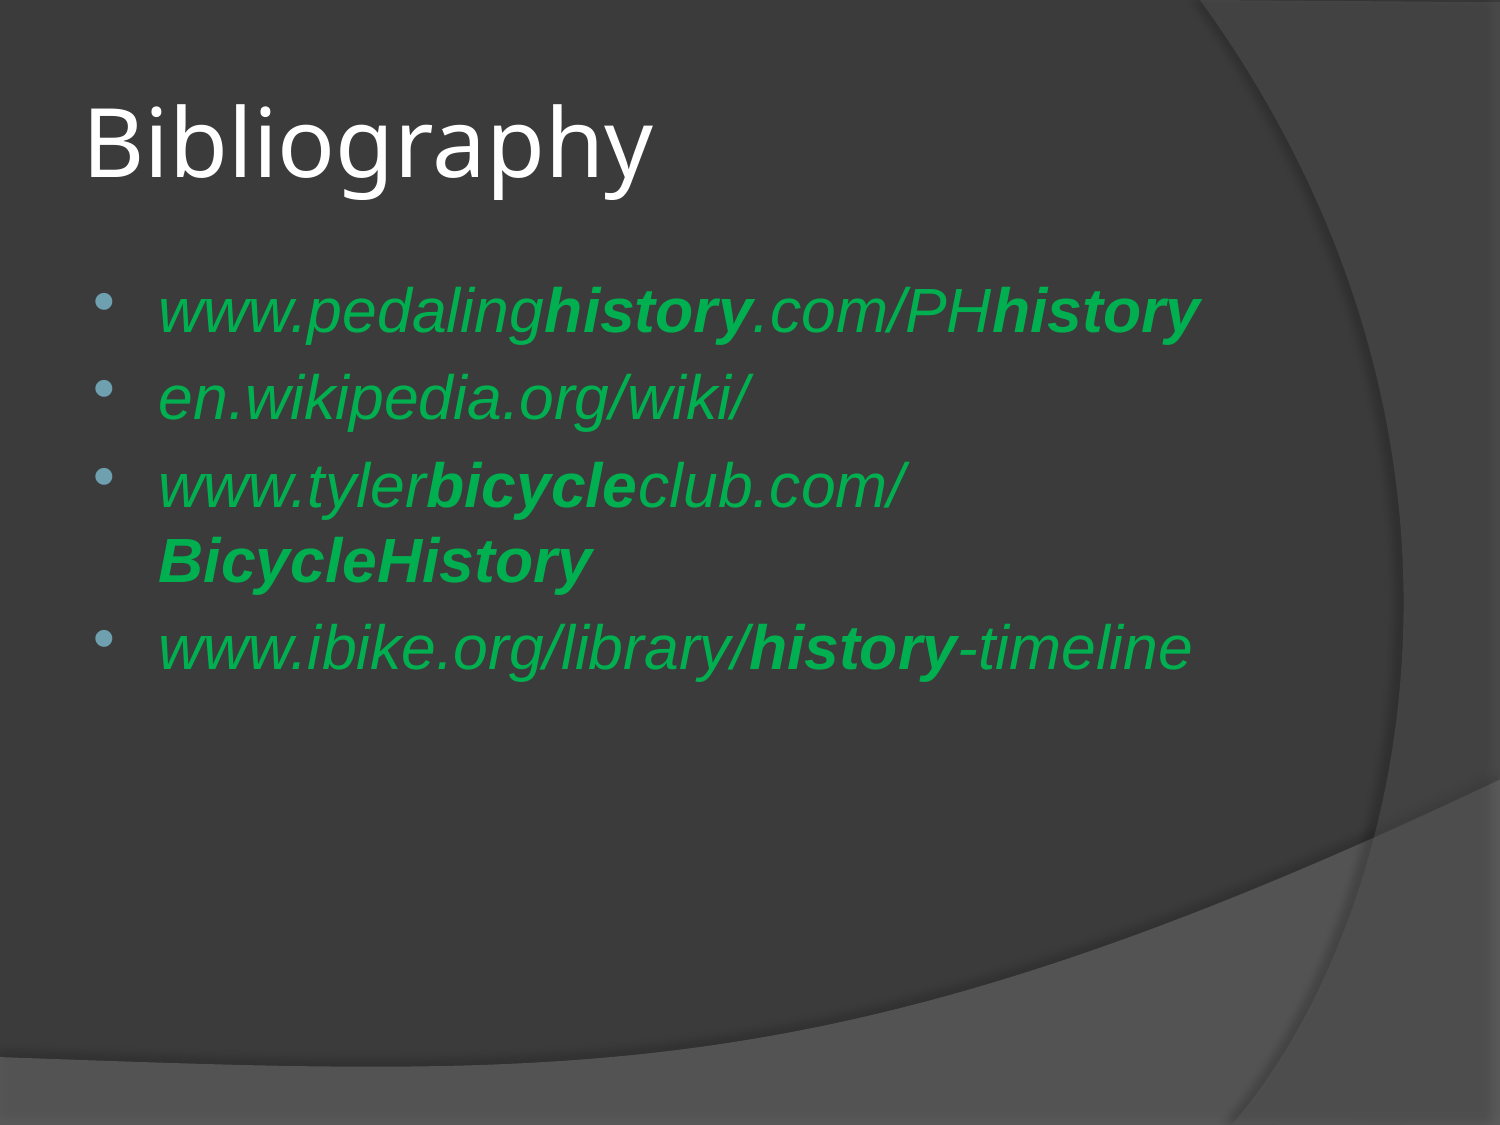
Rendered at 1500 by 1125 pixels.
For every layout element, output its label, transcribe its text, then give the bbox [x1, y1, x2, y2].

list www.pedalinghistory.com/PHhistory en.wikipedia.org/wiki/ www.tylerbicycleclub.com/BicycleHistory www.ibike.org/library/history-timeline [75, 262, 1300, 1005]
title Bibliography [75, 45, 1300, 233]
